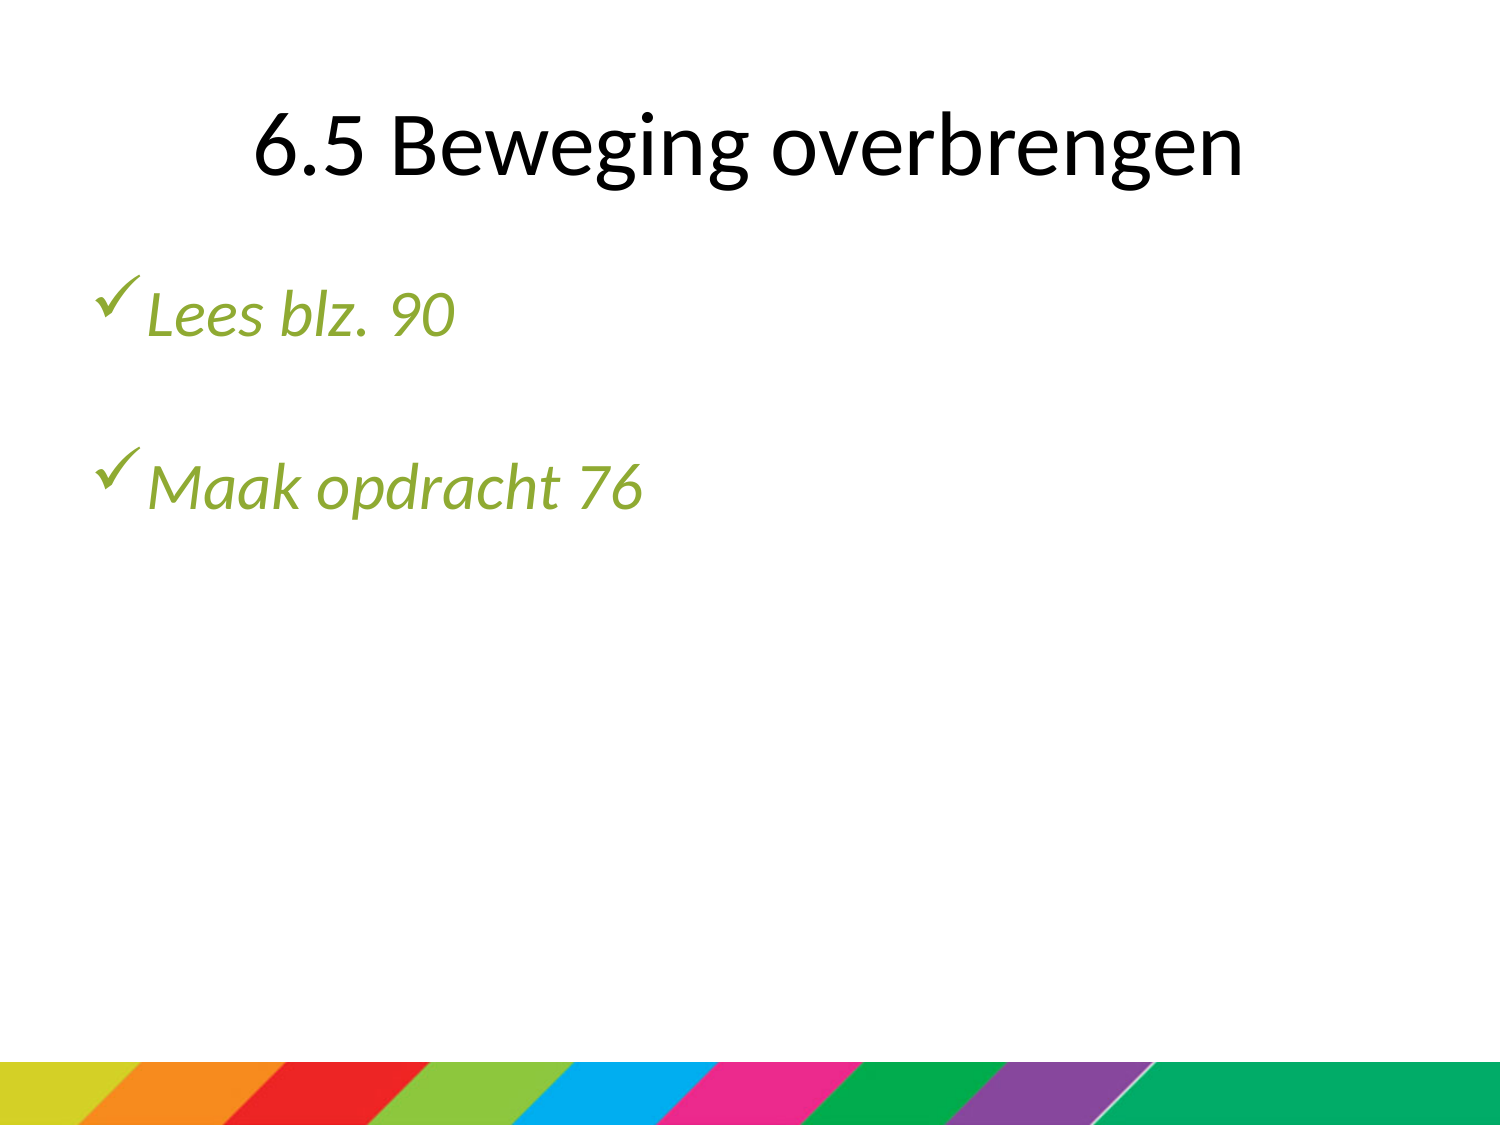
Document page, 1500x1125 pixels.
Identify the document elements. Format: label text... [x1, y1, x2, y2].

picture [0, 1062, 574, 1125]
list Lees blz. 90 Maak opdracht 76 [75, 262, 1425, 1005]
title 6.5 Beweging overbrengen [75, 45, 1425, 233]
picture [656, 1062, 1500, 1125]
